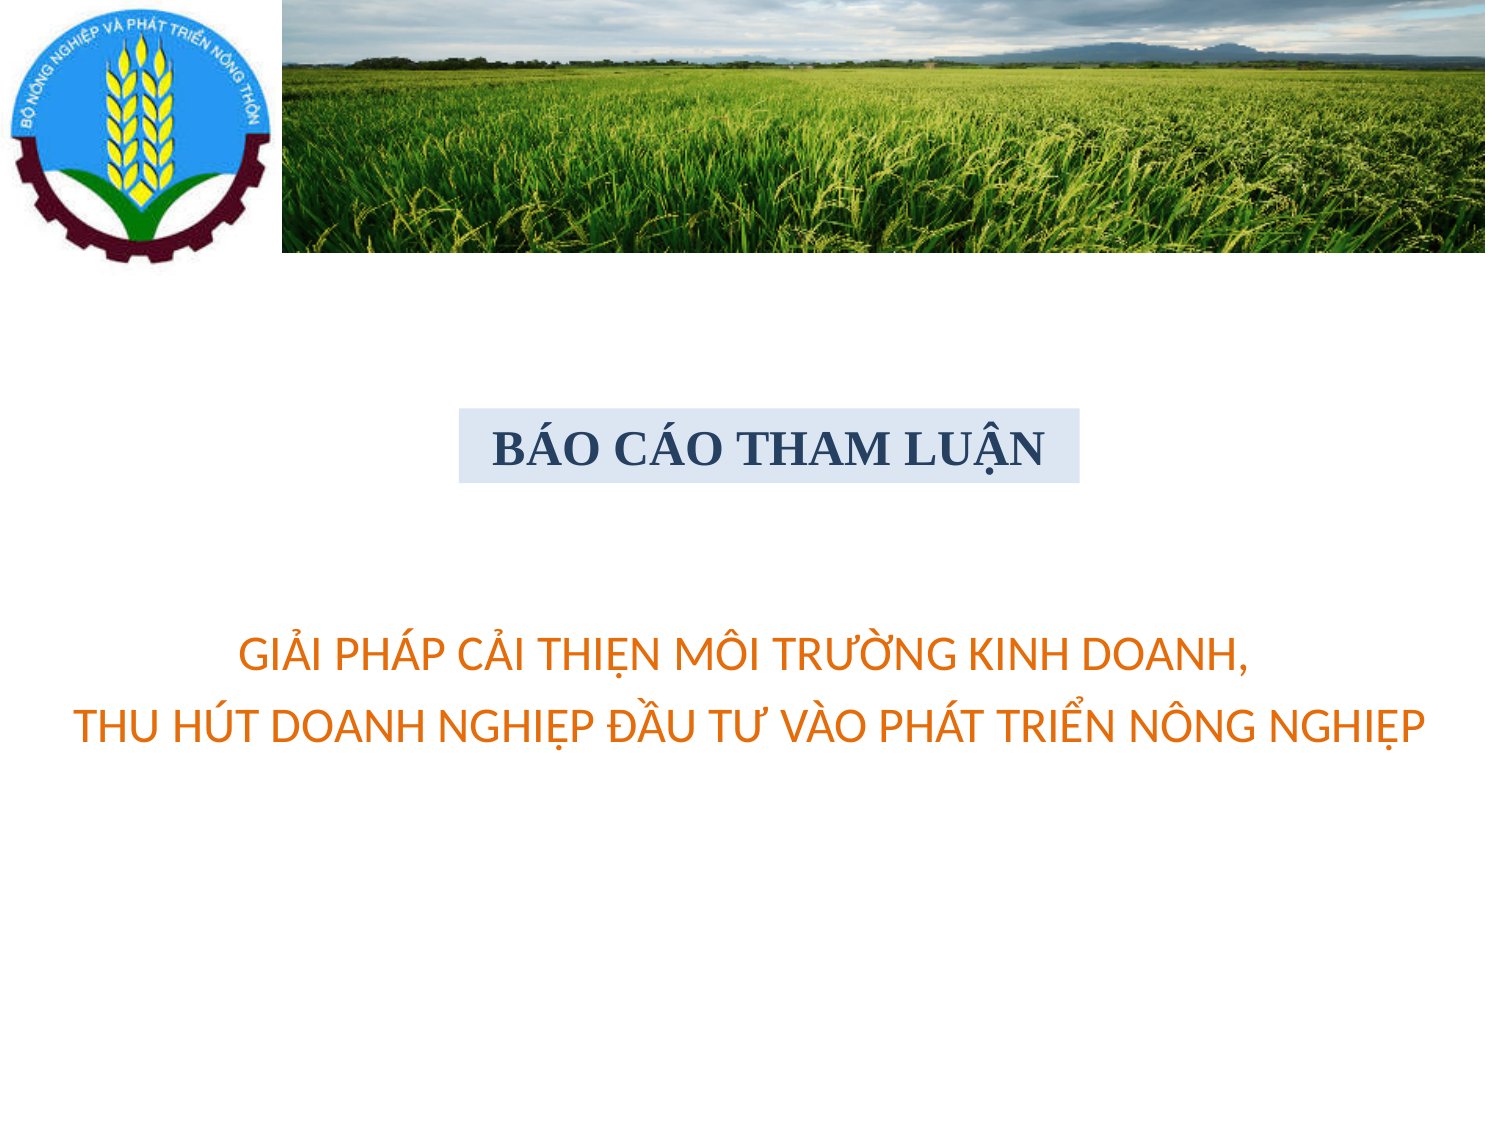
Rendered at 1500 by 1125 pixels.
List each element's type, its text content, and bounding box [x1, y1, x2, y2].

picture [0, 0, 1485, 282]
title GIẢI PHÁP CẢI THIỆN MÔI TRƯỜNG KINH DOANH, THU HÚT DOANH NGHIỆP ĐẦU TƯ VÀO PHÁT TRIỂN NÔNG NGHIỆP [51, 485, 1449, 1007]
text_box BÁO CÁO THAM LUẬN [458, 408, 1080, 484]
